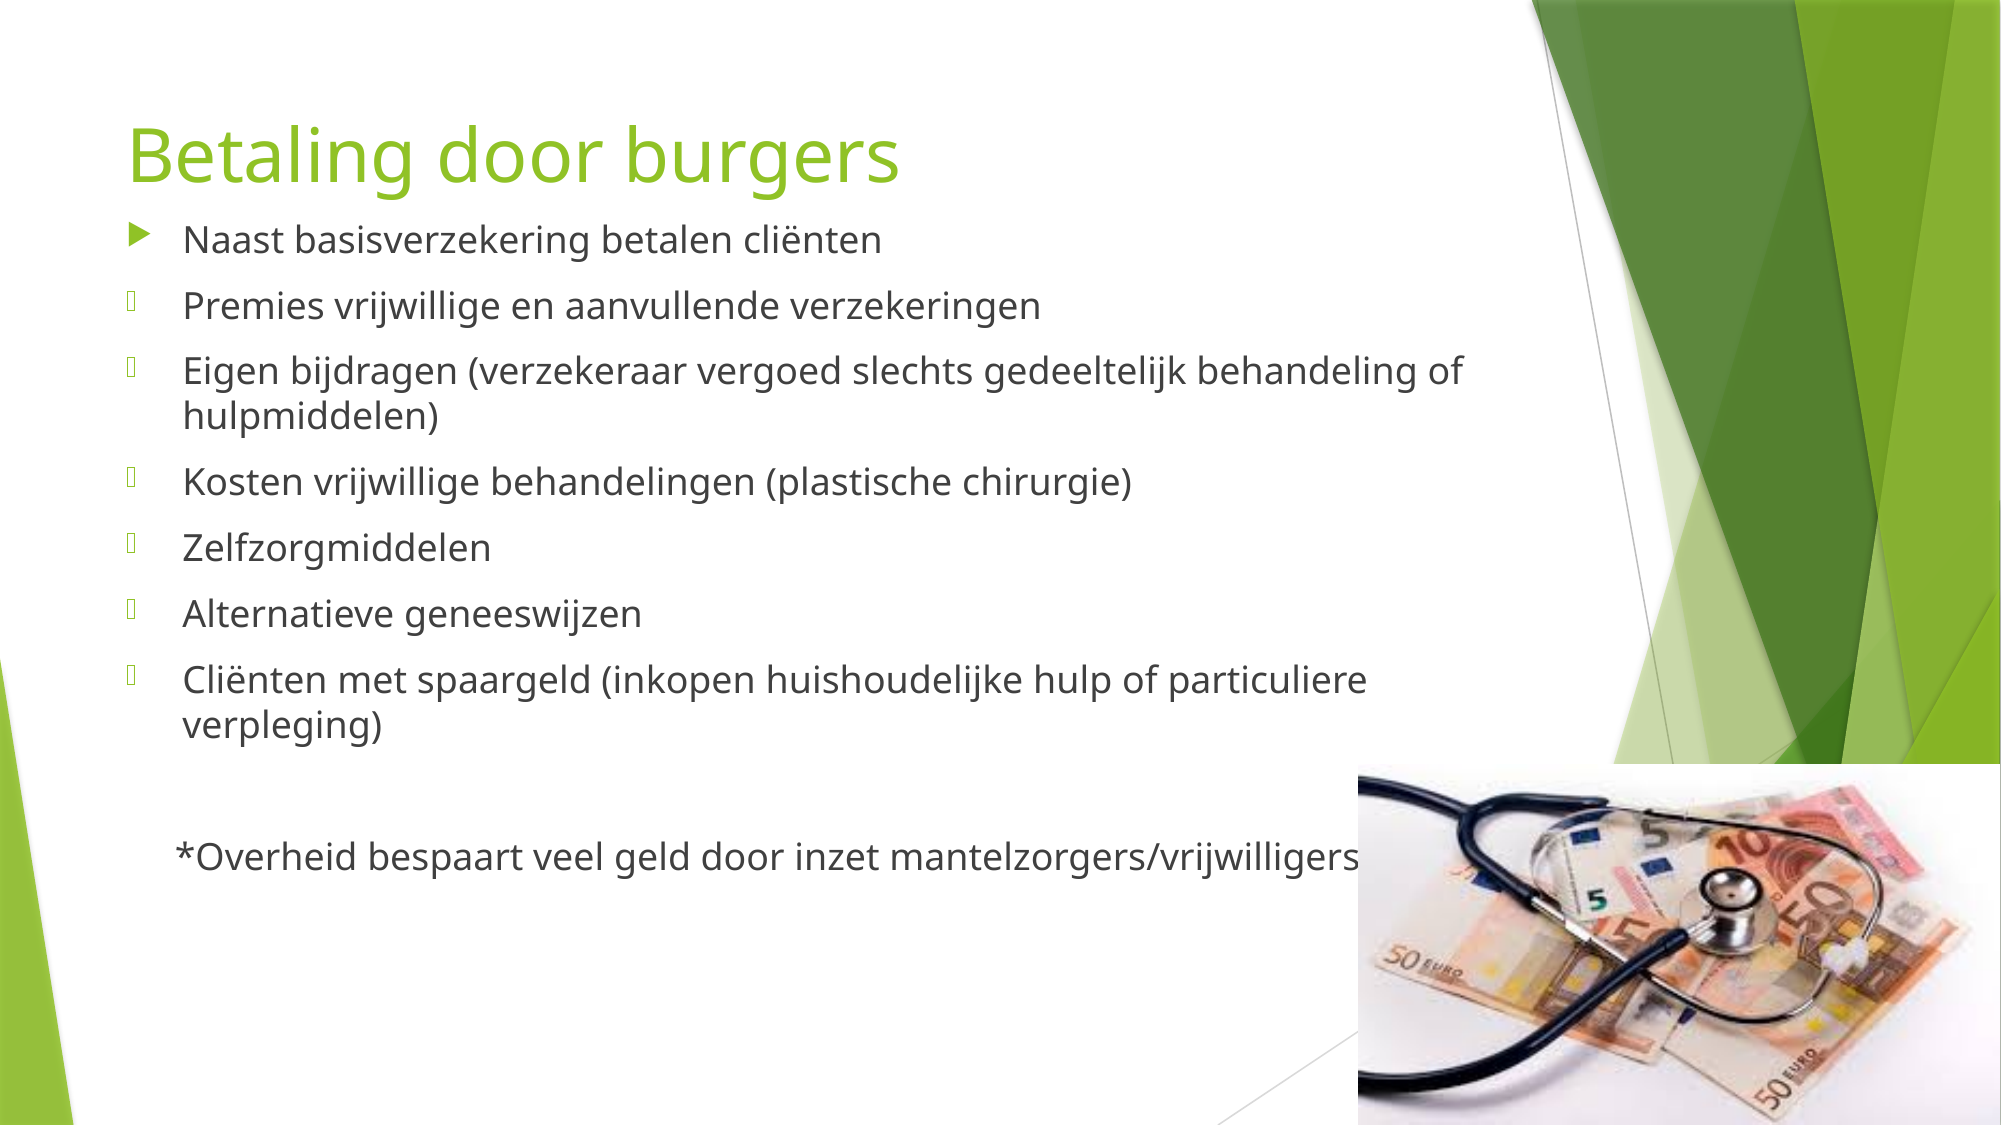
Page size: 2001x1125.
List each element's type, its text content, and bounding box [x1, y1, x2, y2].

title Betaling door burgers [111, 99, 1522, 208]
picture [1357, 764, 2000, 1125]
list Naast basisverzekering betalen cliënten Premies vrijwillige en aanvullende verzekeringen Eigen bijdragen (verzekeraar vergoed slechts gedeeltelijk behandeling of hulpmiddelen) Kosten vrijwillige behandelingen (plastische chirurgie) Zelfzorgmiddelen Alternatieve geneeswijzen Cliënten met spaargeld (inkopen huishoudelijke hulp of particuliere verpleging) *Overheid bespaart veel geld door inzet mantelzorgers/vrijwilligers [111, 208, 1522, 1108]
